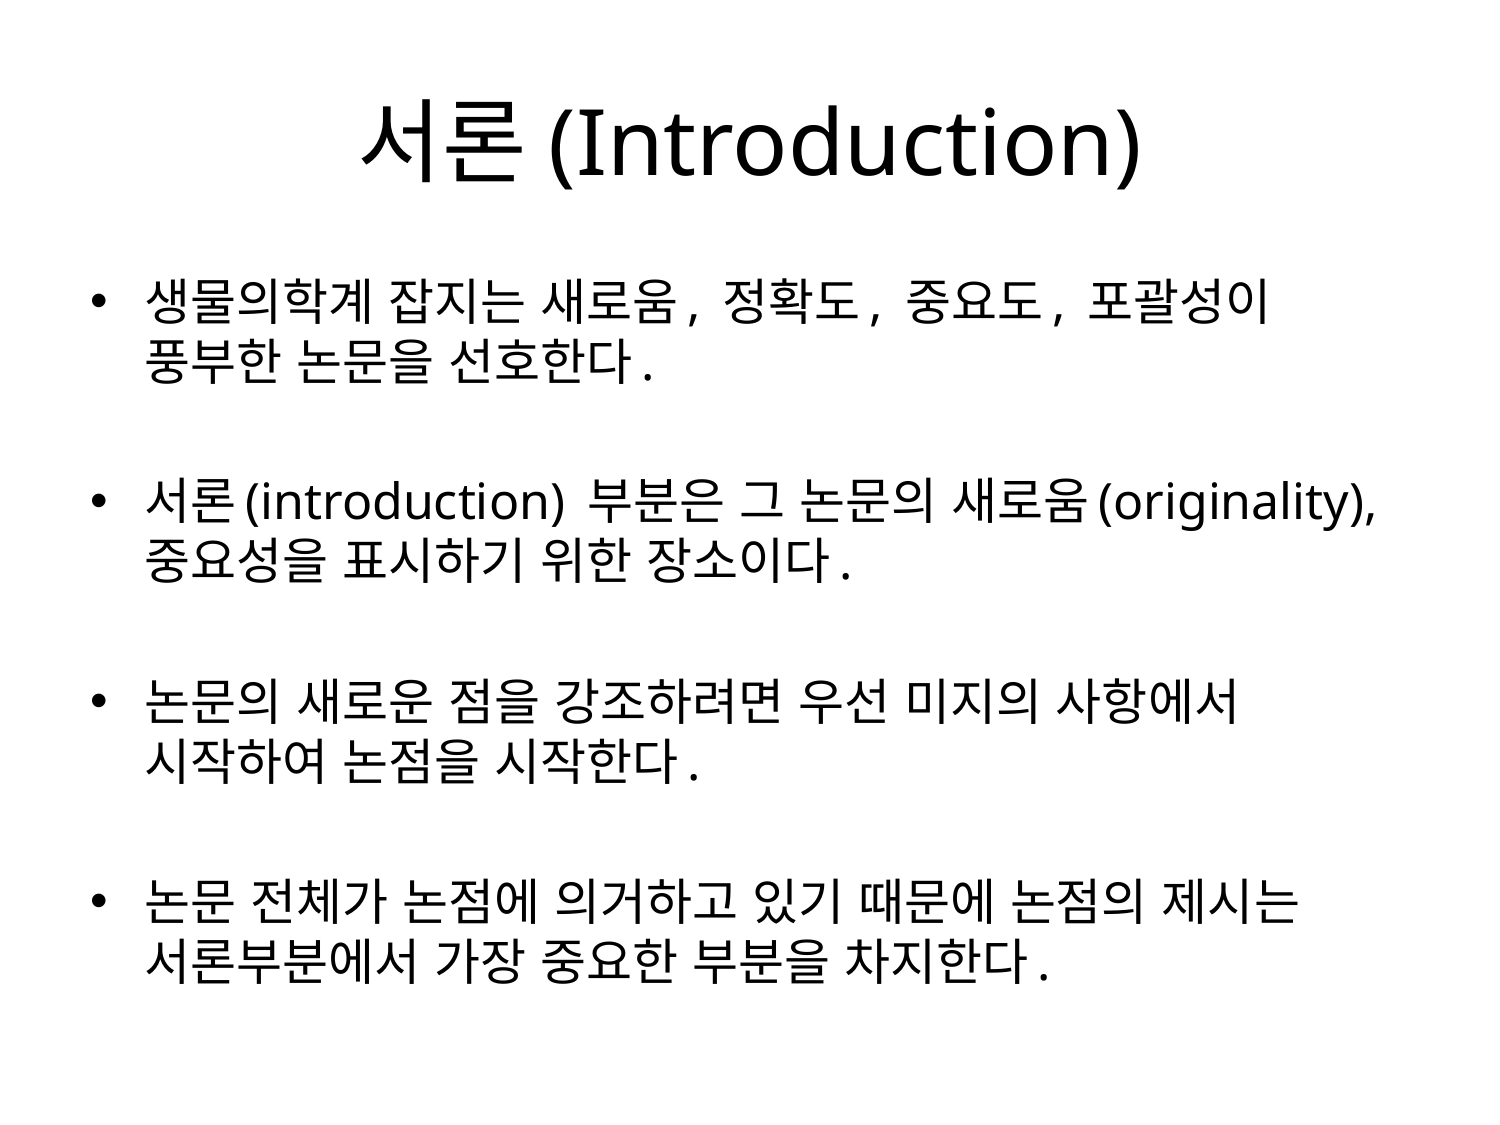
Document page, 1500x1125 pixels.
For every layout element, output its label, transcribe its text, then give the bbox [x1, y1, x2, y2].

title 서론(Introduction) [75, 45, 1425, 233]
list 생물의학계 잡지는 새로움, 정확도, 중요도, 포괄성이 풍부한 논문을 선호한다. 서론(introduction) 부분은 그 논문의 새로움(originality), 중요성을 표시하기 위한 장소이다. 논문의 새로운 점을 강조하려면 우선 미지의 사항에서 시작하여 논점을 시작한다. 논문 전체가 논점에 의거하고 있기 때문에 논점의 제시는 서론부분에서 가장 중요한 부분을 차지한다. [75, 262, 1425, 1005]
